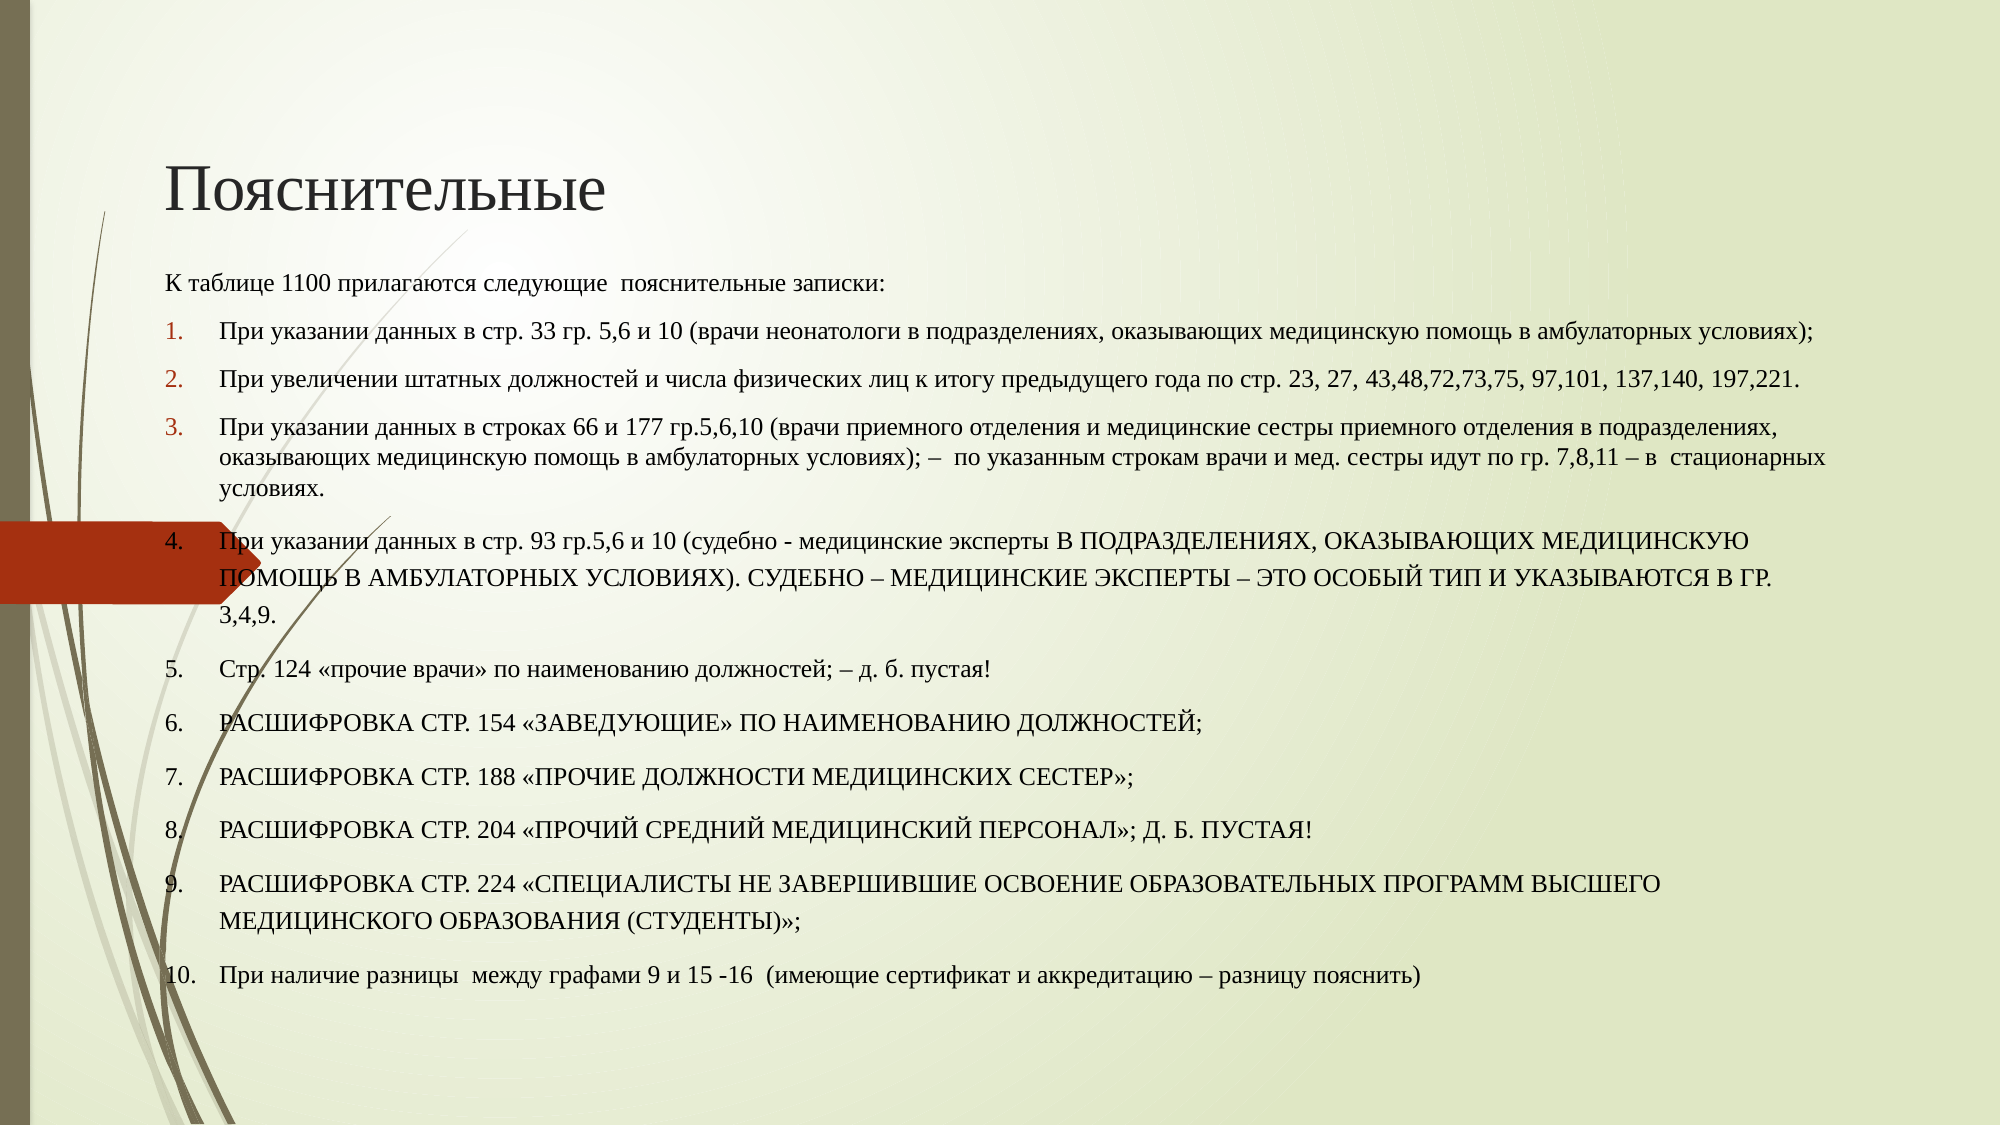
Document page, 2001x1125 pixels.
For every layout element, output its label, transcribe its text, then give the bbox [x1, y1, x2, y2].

title Пояснительные [149, 135, 1848, 232]
list К таблице 1100 прилагаются следующие пояснительные записки: При указании данных в стр. 33 гр. 5,6 и 10 (врачи неонатологи в подразделениях, оказывающих медицинскую помощь в амбулаторных условиях); При увеличении штатных должностей и числа физических лиц к итогу предыдущего года по стр. 23, 27, 43,48,72,73,75, 97,101, 137,140, 197,221. При указании данных в строках 66 и 177 гр.5,6,10 (врачи приемного отделения и медицинские сестры приемного отделения в подразделениях, оказывающих медицинскую помощь в амбулаторных условиях); – по указанным строкам врачи и мед. сестры идут по гр. 7,8,11 – в стационарных условиях. При указании данных в стр. 93 гр.5,6 и 10 (судебно - медицинские эксперты в подразделениях, оказывающих медицинскую помощь в амбулаторных условиях). Судебно – медицинские эксперты – это особый тип и указываются в гр. 3,4,9. Стр. 124 «прочие врачи» по наименованию должностей; – д. б. пустая! Расшифровка стр. 154 «заведующие» по наименованию должностей; Расшифровка стр. 188 «прочие должности медицинских сестер»; Расшифровка стр. 204 «прочий средний медицинский персонал»; д. б. пустая! Расшифровка стр. 224 «специалисты не завершившие освоение образовательных программ высшего медицинского образования (студенты)»; При наличие разницы между графами 9 и 15 -16 (имеющие сертификат и аккредитацию – разницу пояснить) [149, 258, 1848, 1048]
